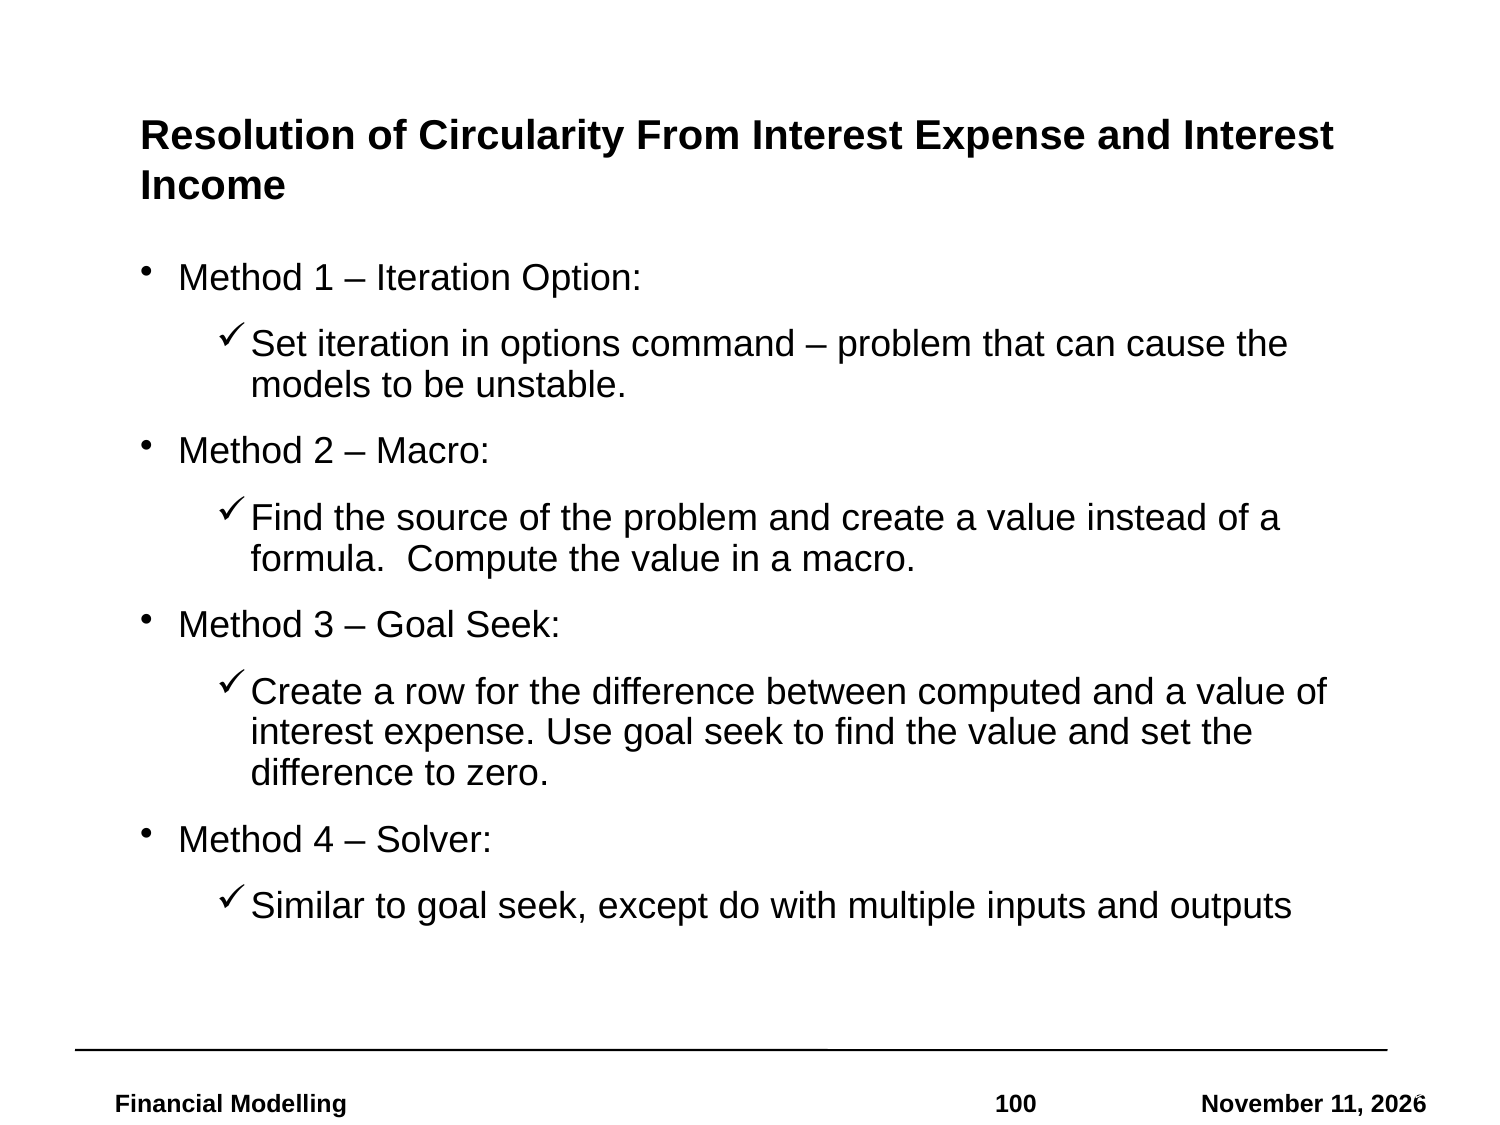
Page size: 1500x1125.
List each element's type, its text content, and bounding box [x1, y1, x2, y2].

title Resolution of Circularity From Interest Expense and Interest Income [124, 99, 1413, 226]
list Method 1 – Iteration Option: Set iteration in options command – problem that can cause the models to be unstable. Method 2 – Macro: Find the source of the problem and create a value instead of a formula. Compute the value in a macro. Method 3 – Goal Seek: Create a row for the difference between computed and a value of interest expense. Use goal seek to find the value and set the difference to zero. Method 4 – Solver: Similar to goal seek, except do with multiple inputs and outputs [124, 249, 1413, 1001]
